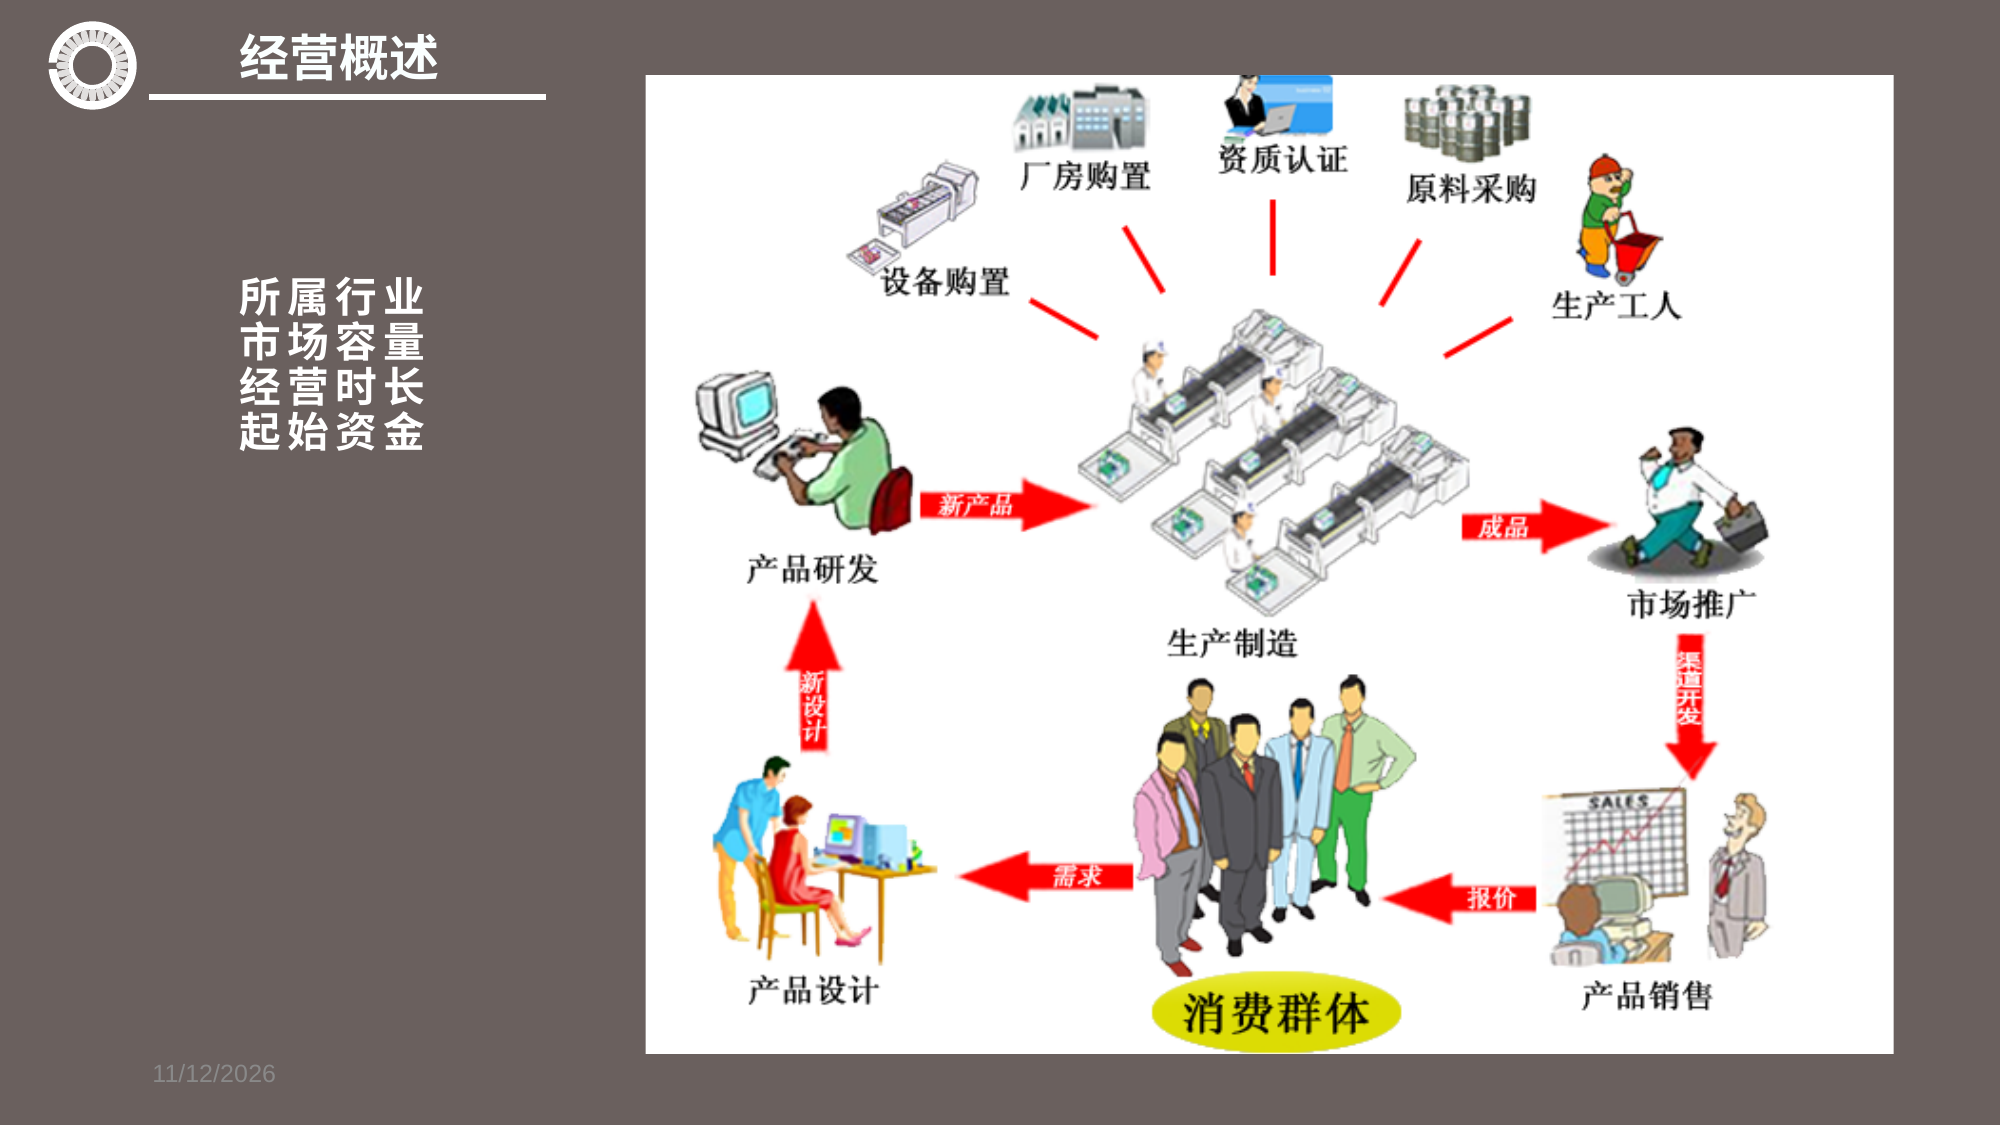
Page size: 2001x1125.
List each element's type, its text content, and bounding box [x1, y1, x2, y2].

picture [645, 75, 1894, 1054]
title 所属行业 市场容量 经营时长 起始资金 [74, 270, 640, 465]
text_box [48, 21, 137, 110]
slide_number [137, 1042, 588, 1103]
text_box 经营概述 [142, 31, 564, 89]
